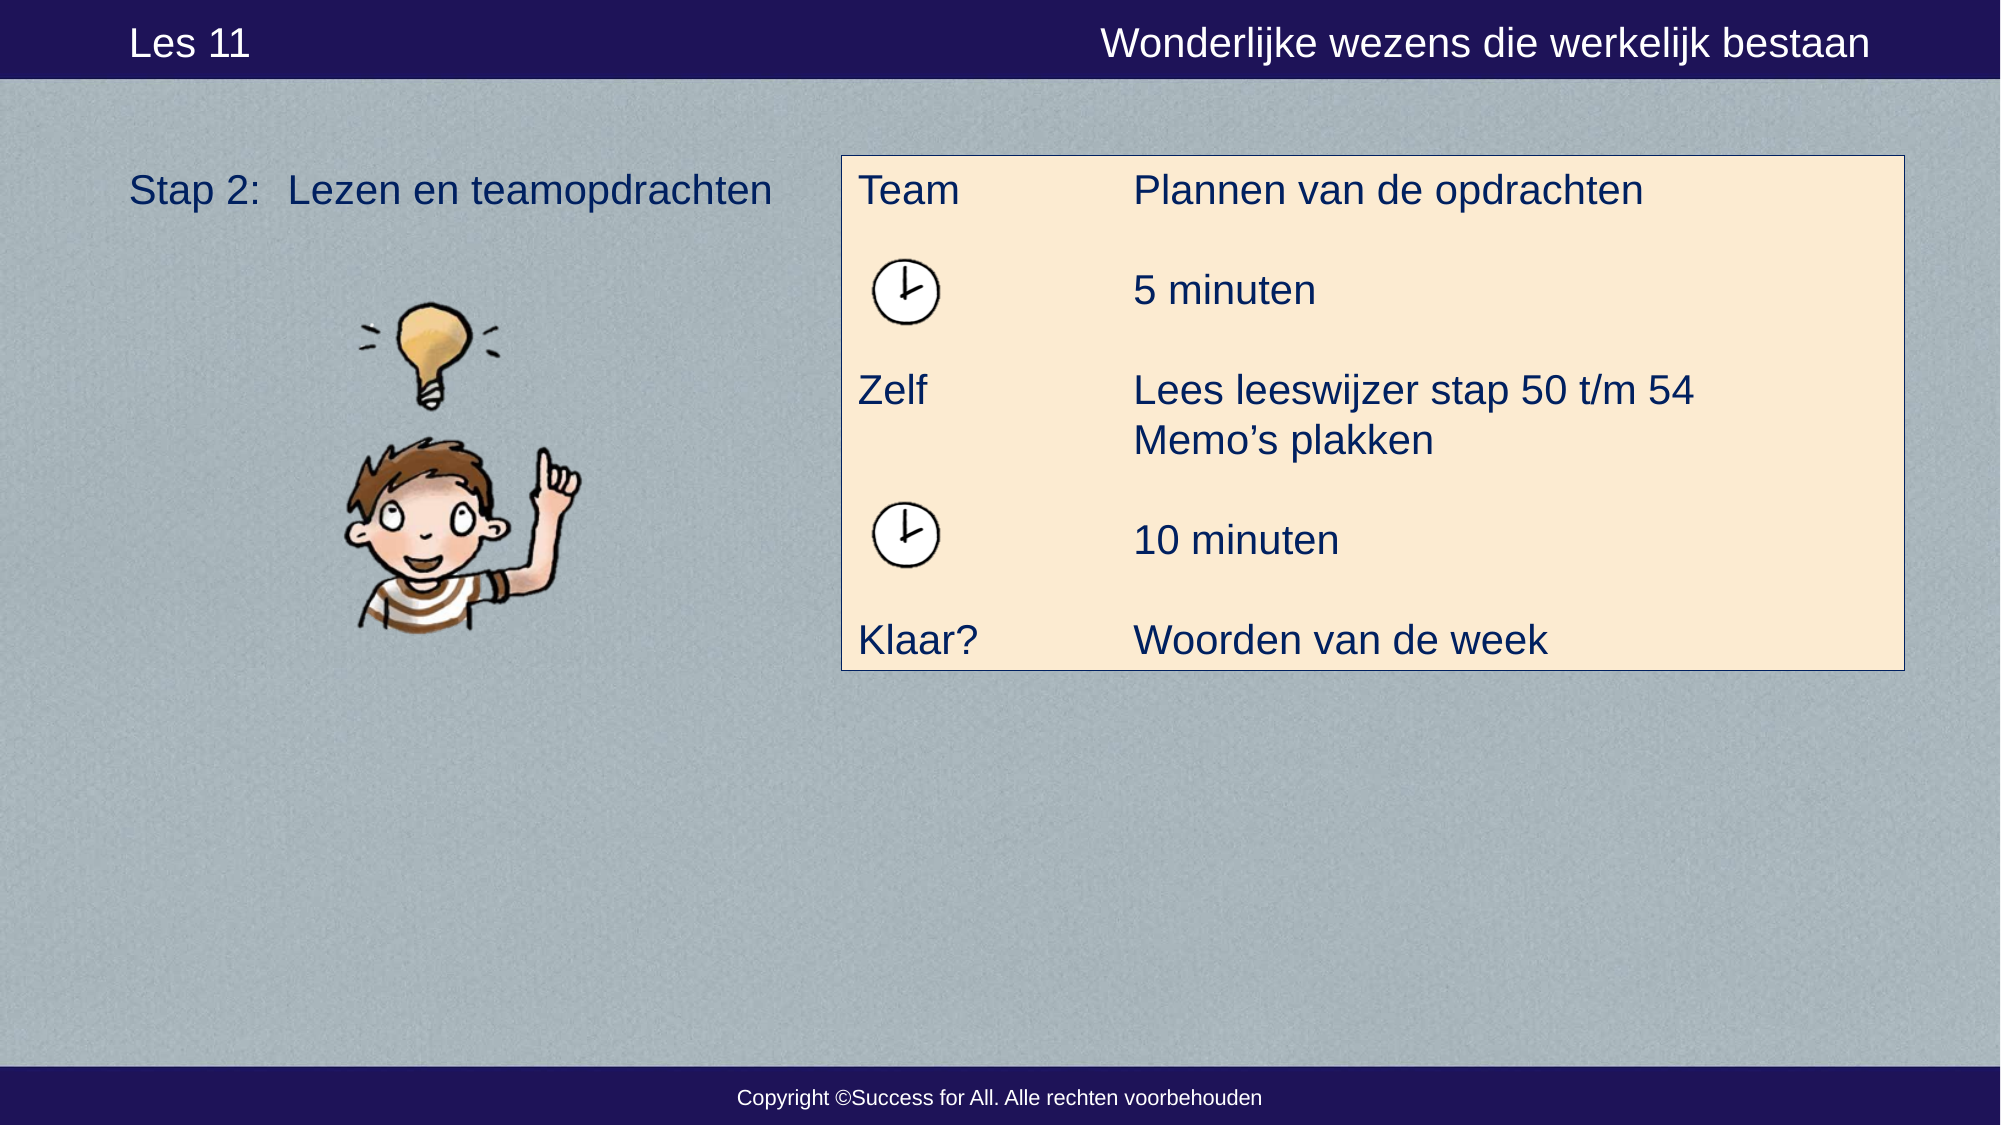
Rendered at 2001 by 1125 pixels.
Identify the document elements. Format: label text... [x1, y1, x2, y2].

text_box Stap 2: Lezen en teamopdrachten [114, 155, 841, 271]
picture [0, 0, 2001, 1125]
text_box Wonderlijke wezens die werkelijk bestaan [999, 8, 1886, 73]
text_box Les 11 [114, 8, 354, 73]
text_box Copyright ©Success for All. Alle rechten voorbehouden [0, 1076, 2000, 1125]
text_box Team Plannen van de opdrachten 5 minuten Zelf Lees leeswijzer stap 50 t/m 54 Memo’s plakken 10 minuten Klaar? Woorden van de week [841, 155, 1905, 671]
